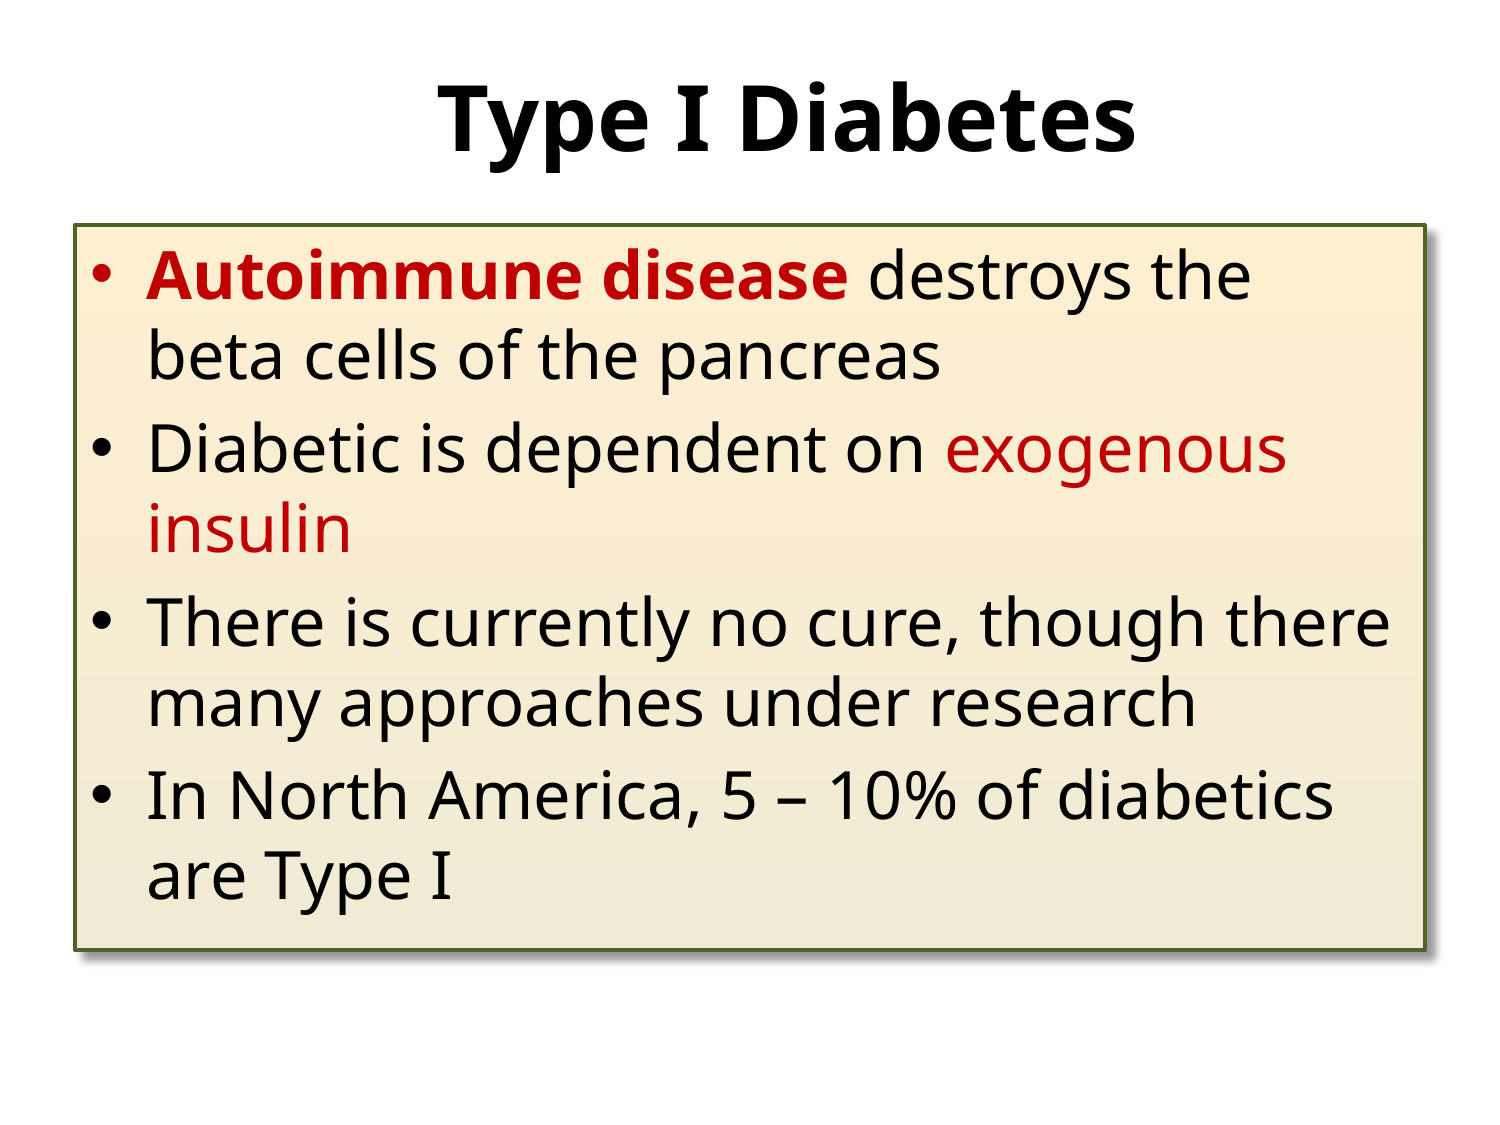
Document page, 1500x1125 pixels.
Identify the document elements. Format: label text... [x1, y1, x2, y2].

title Type I Diabetes [337, 37, 1238, 193]
list Autoimmune disease destroys the beta cells of the pancreas Diabetic is dependent on exogenous insulin There is currently no cure, though there many approaches under research In North America, 5 – 10% of diabetics are Type I [75, 224, 1425, 950]
